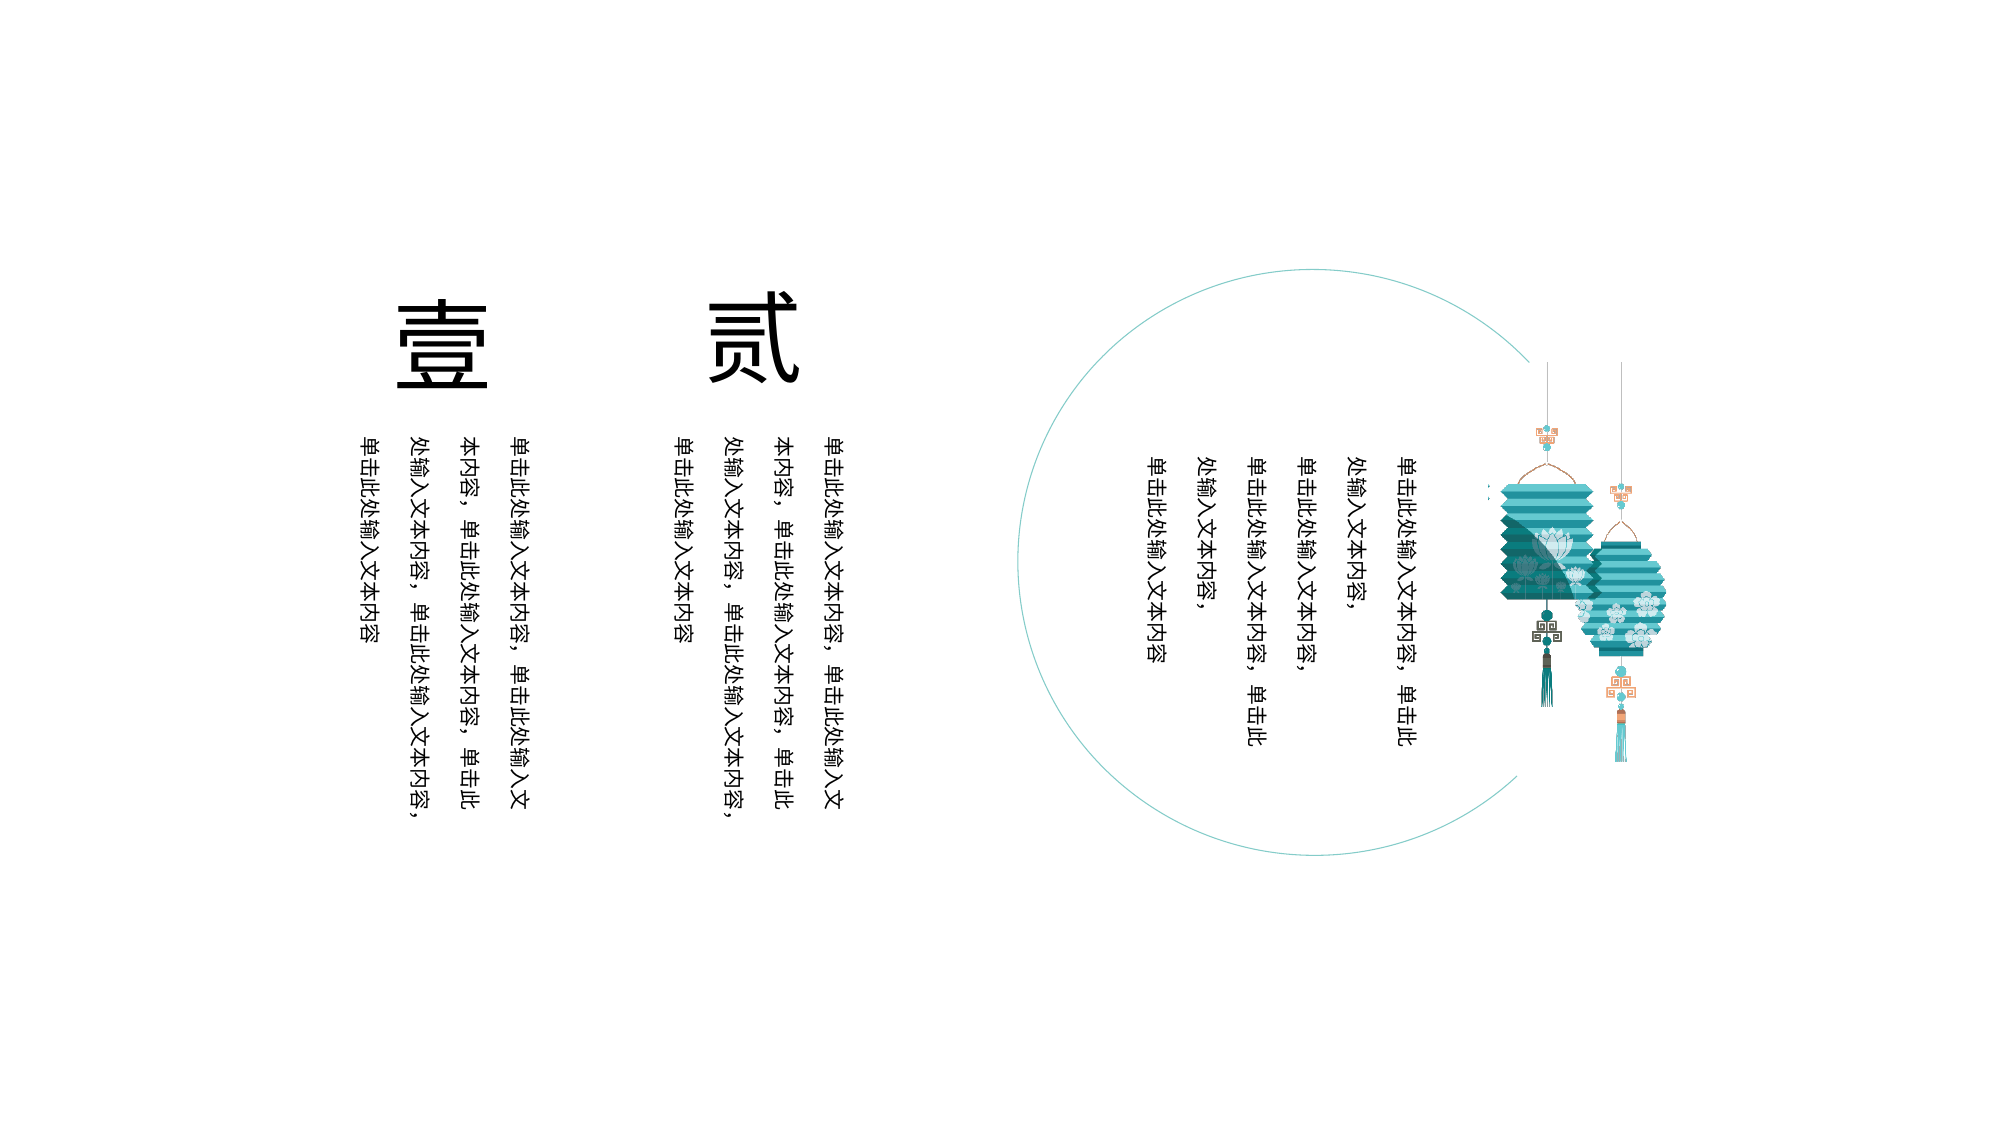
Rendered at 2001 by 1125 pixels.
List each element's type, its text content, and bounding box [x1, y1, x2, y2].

text_box 单击此处输入文本内容，单击此处输入文本内容， 单击此处输入文本内容， 单击此处输入文本内容，单击此处输入文本内容， 单击此处输入文本内容 [1315, 441, 1453, 707]
text_box [1017, 268, 1530, 856]
picture [1487, 362, 1667, 763]
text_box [333, 267, 880, 836]
